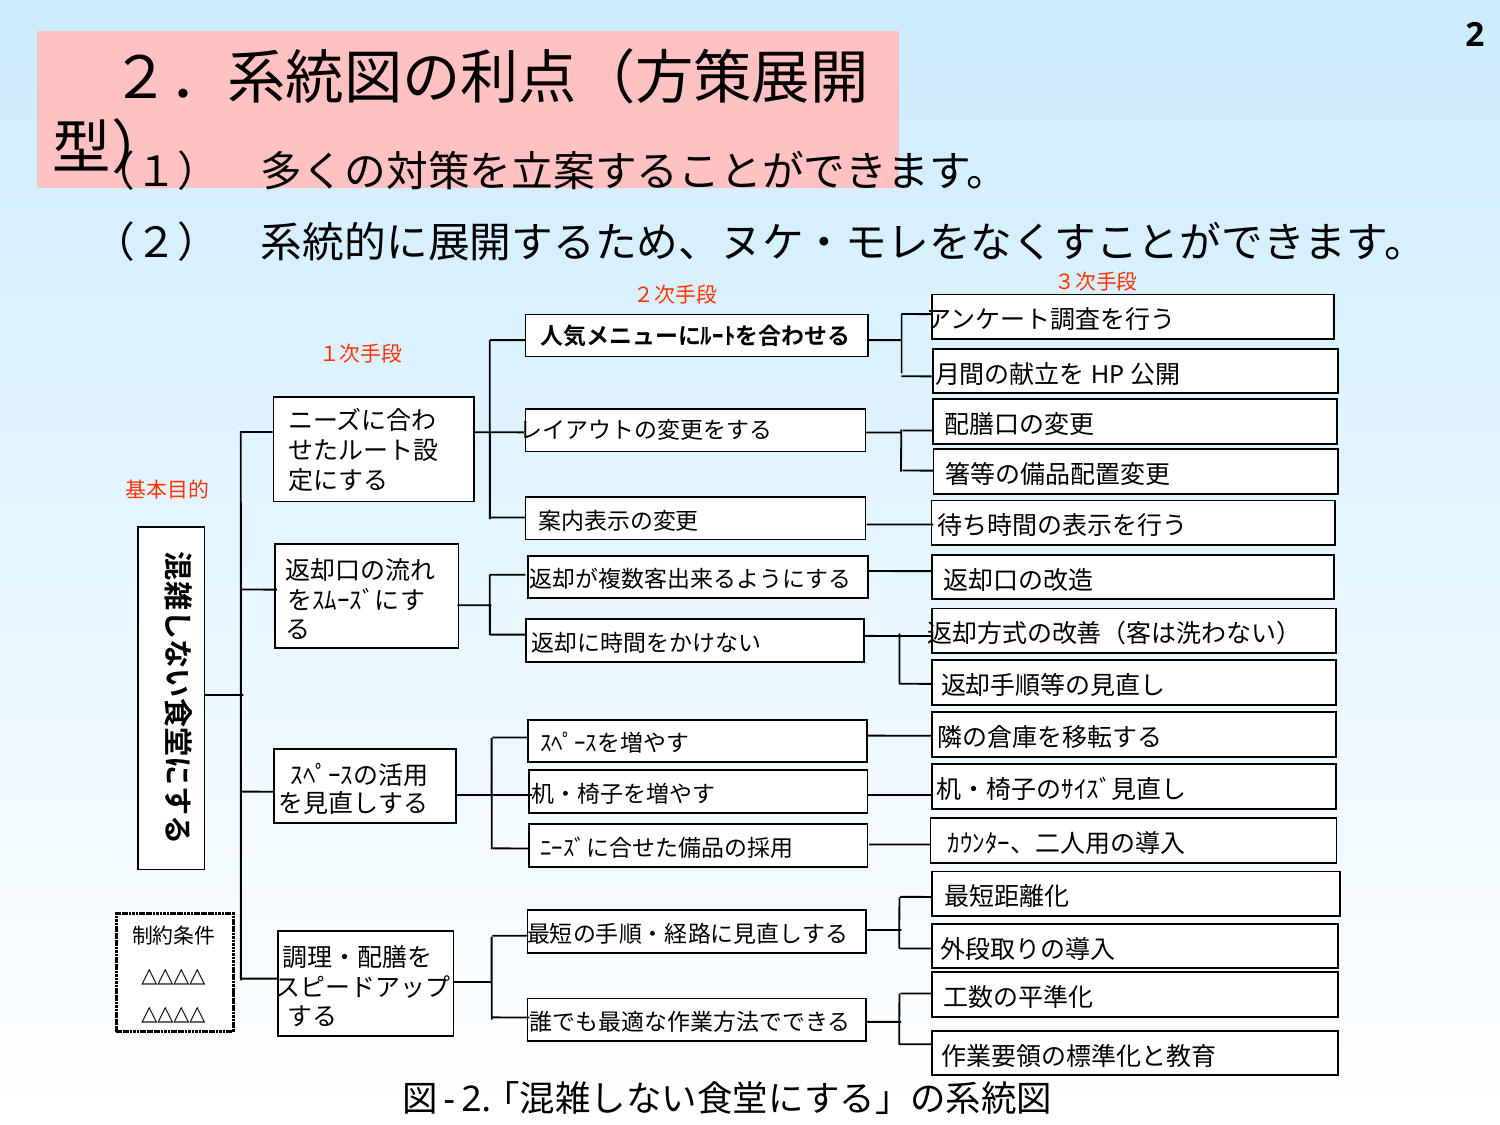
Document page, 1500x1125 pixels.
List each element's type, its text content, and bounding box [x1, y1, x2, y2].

text_box 2 [1416, 4, 1500, 61]
text_box [112, 258, 1341, 270]
text_box （１） 多くの対策を立案することができます。 （２） 系統的に展開するため、ヌケ・モレをなくすことができます。 [79, 137, 1446, 274]
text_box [115, 268, 1340, 1120]
text_box ２．系統図の利点（方策展開型） [38, 32, 898, 188]
